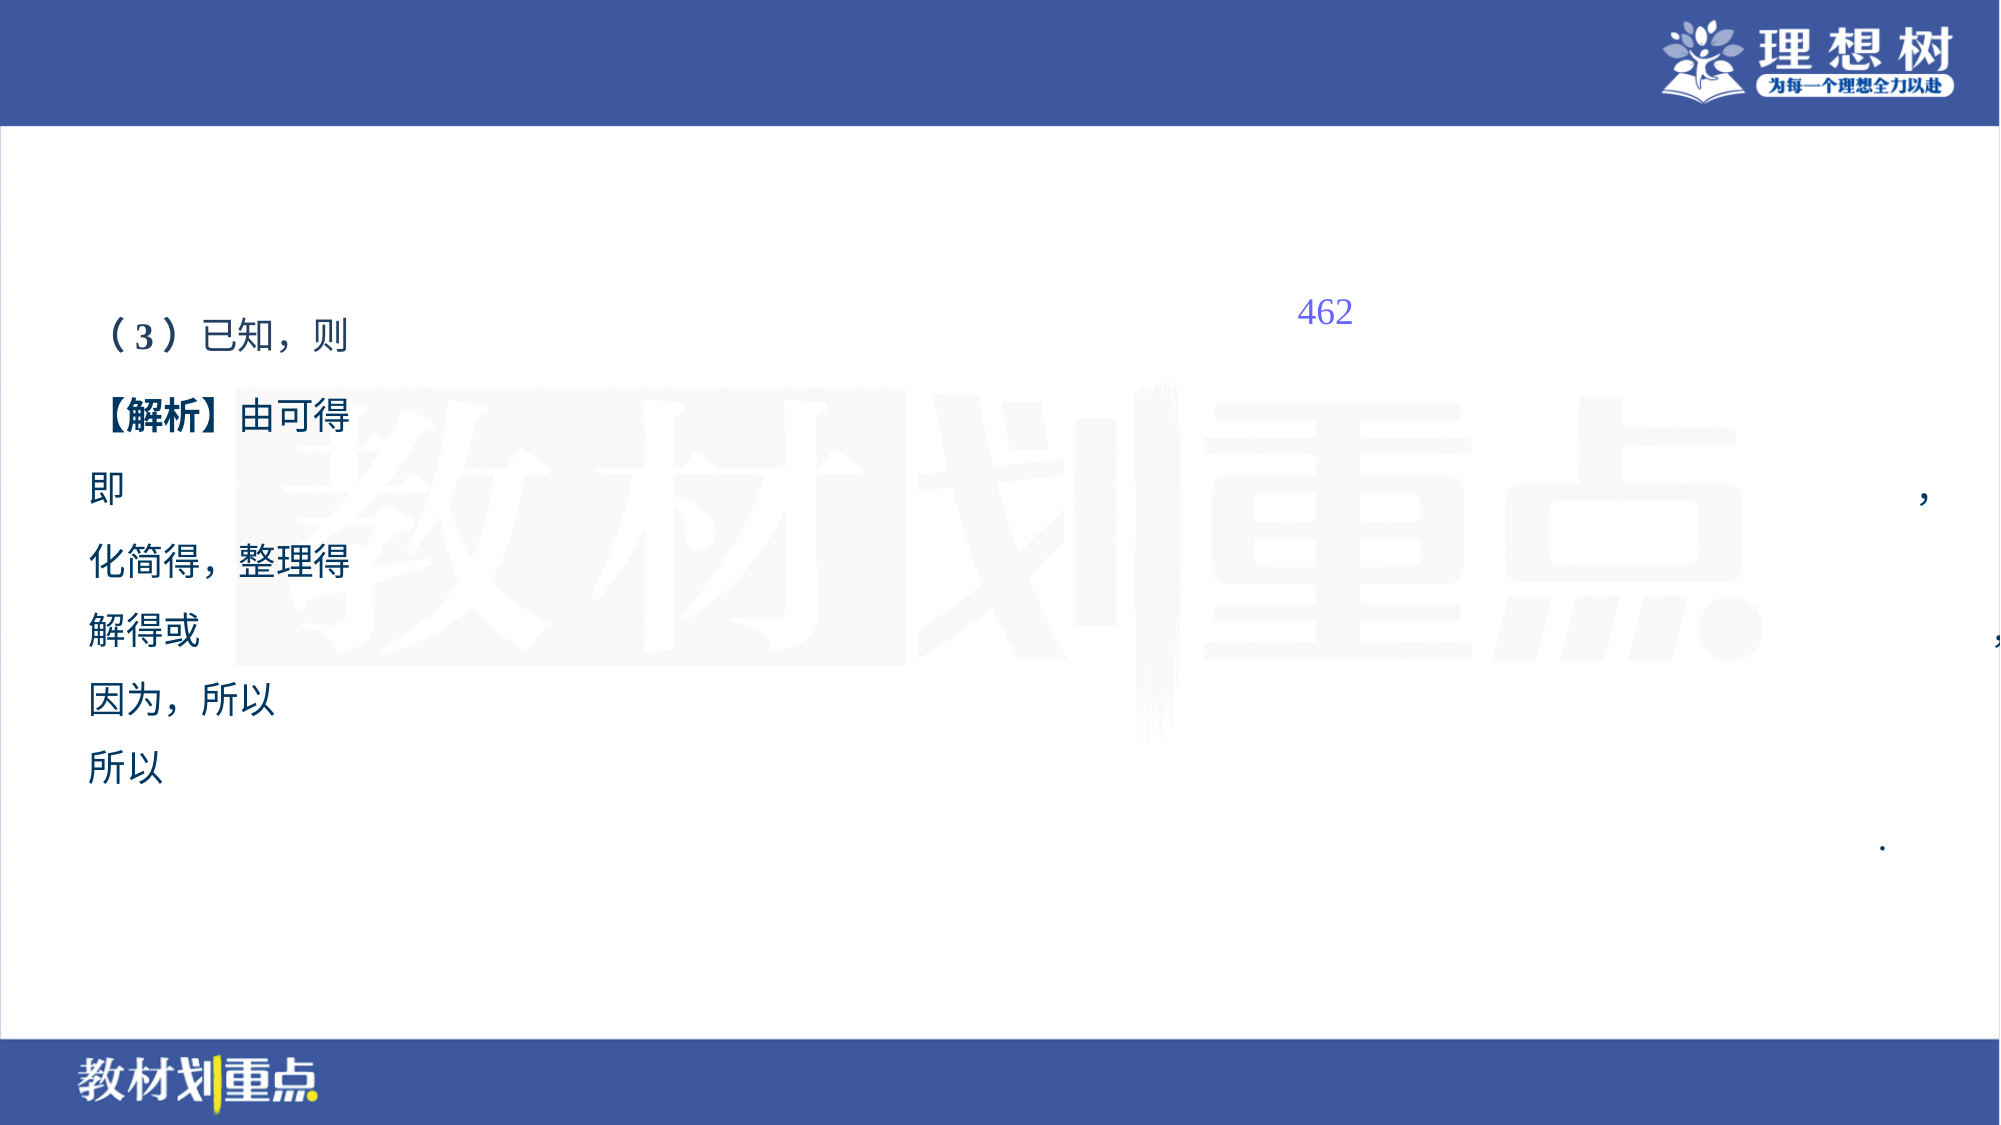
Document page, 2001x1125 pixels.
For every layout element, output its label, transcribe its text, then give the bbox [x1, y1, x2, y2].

text_box 462 [1283, 285, 1368, 330]
picture [0, 0, 2000, 1125]
